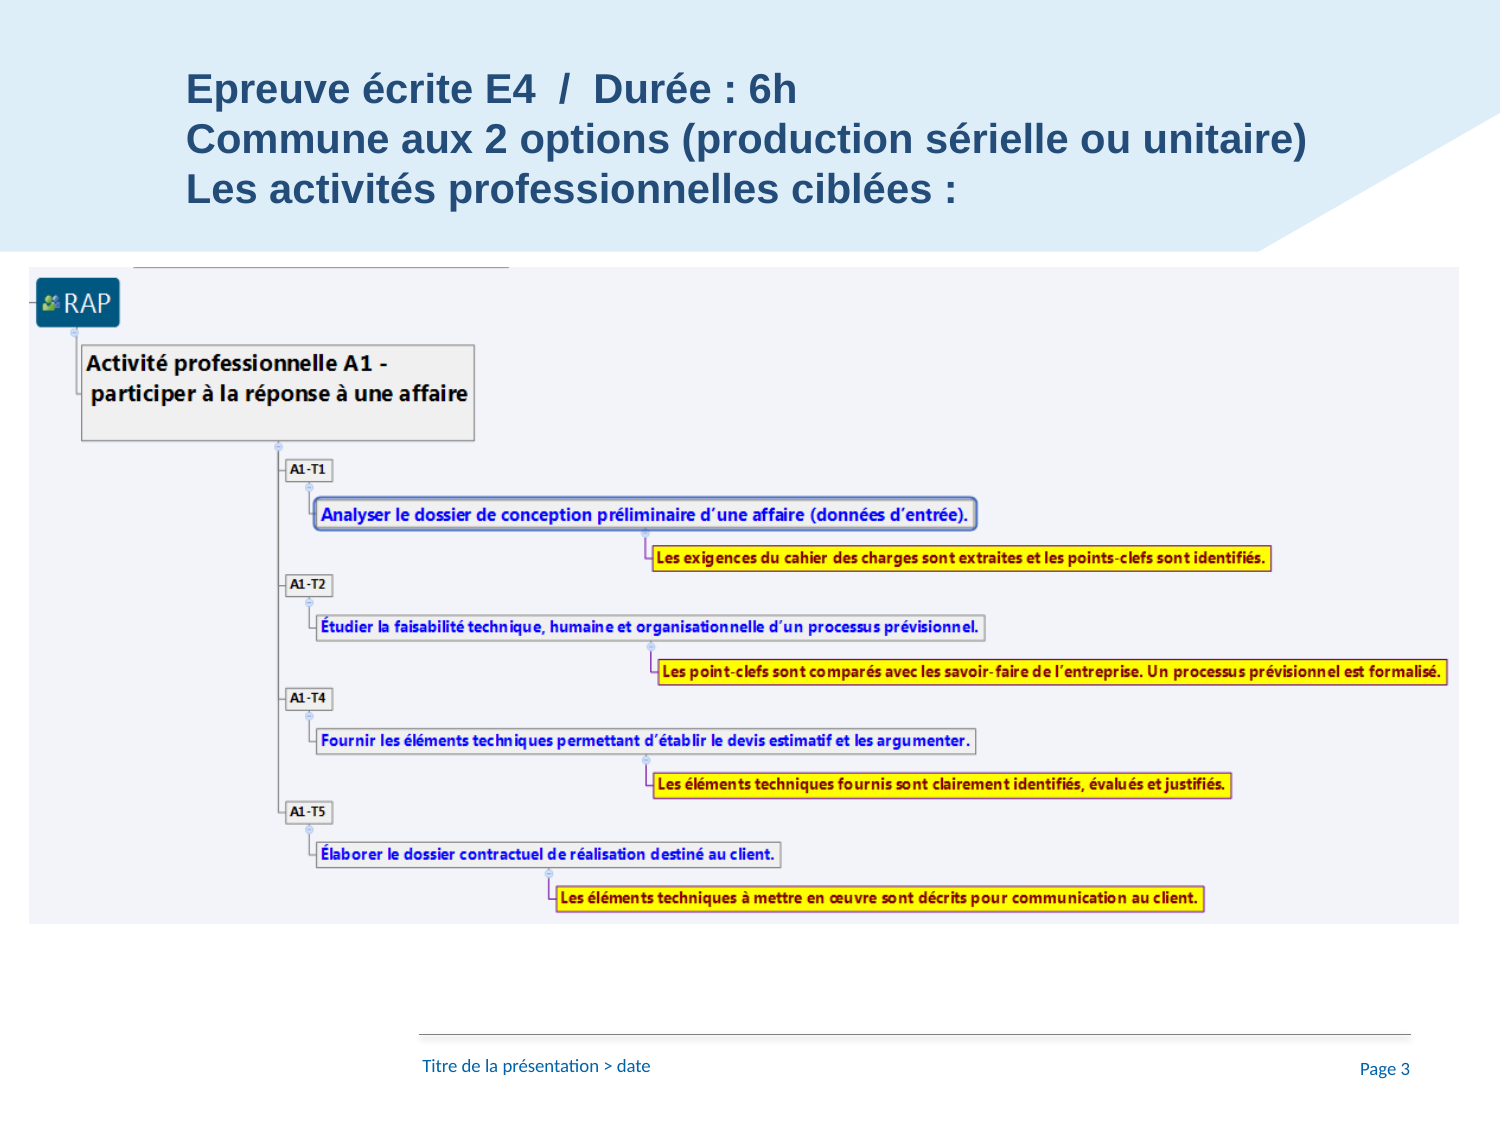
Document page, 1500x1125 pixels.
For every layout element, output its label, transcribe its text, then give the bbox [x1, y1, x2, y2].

text_box Epreuve écrite E4 / Durée : 6h Commune aux 2 options (production sérielle ou unitaire) Les activités professionnelles ciblées : [171, 54, 1353, 220]
picture [29, 266, 1459, 925]
